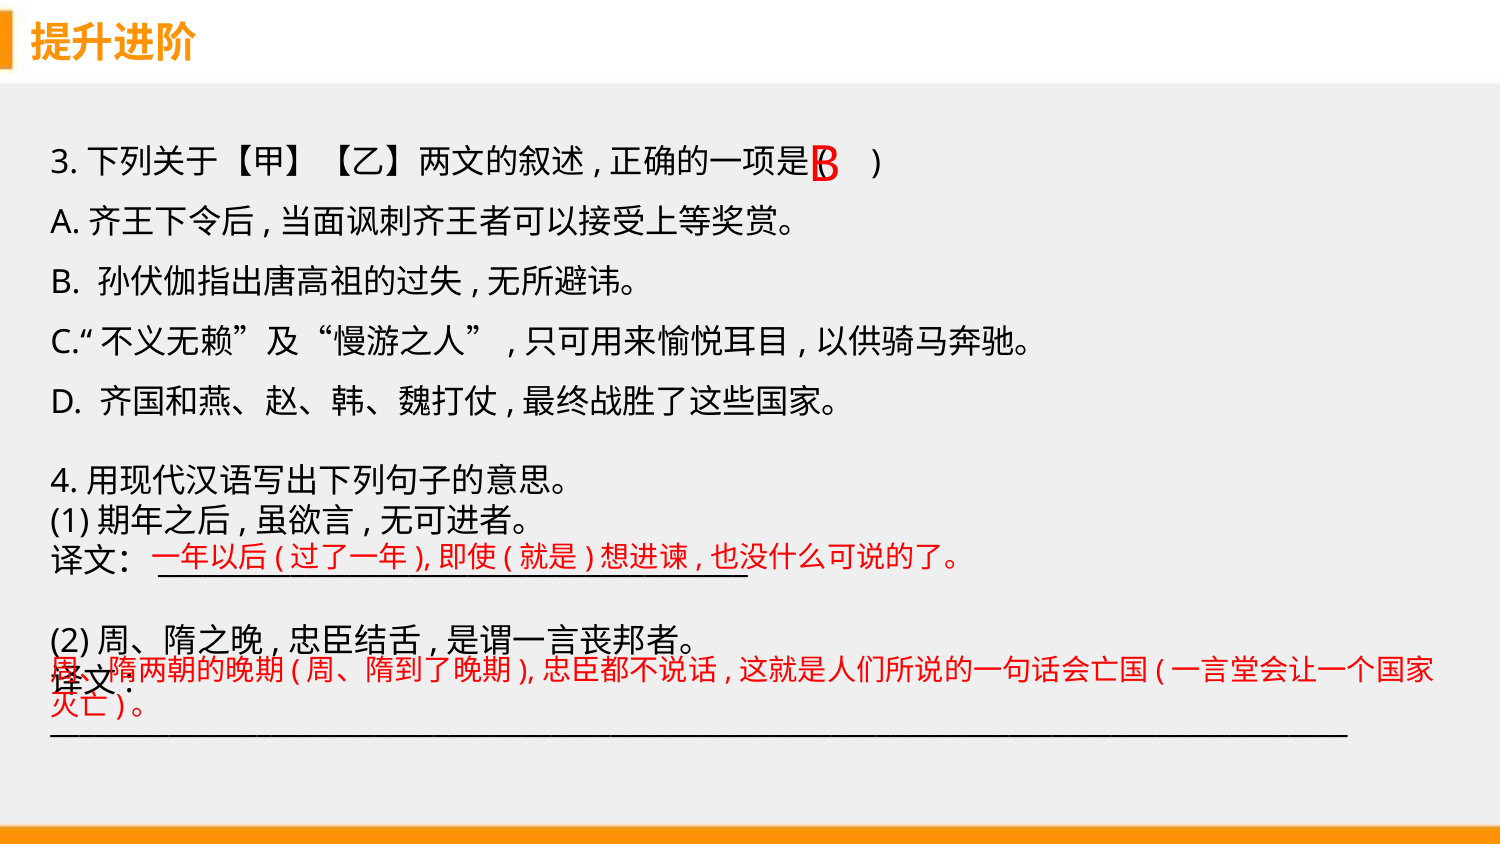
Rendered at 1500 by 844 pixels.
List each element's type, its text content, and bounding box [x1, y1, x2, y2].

text_box B [794, 123, 858, 199]
picture [0, 0, 1500, 844]
text_box 提升进阶 [15, 0, 239, 82]
text_box 3.下列关于【甲】【乙】两文的叙述,正确的一项是( ) A.齐王下令后,当面讽刺齐王者可以接受上等奖赏。 B. 孙伏伽指出唐高祖的过失,无所避讳。 C.“不义无赖”及“慢游之人”,只可用来愉悦耳目,以供骑马奔驰。 D. 齐国和燕、赵、韩、魏打仗,最终战胜了这些国家。 4.用现代汉语写出下列句子的意思。 (1)期年之后,虽欲言,无可进者。 译文：________________________________________ (2)周、隋之晚,忠臣结舌,是谓一言丧邦者。 译文: ________________________________________________________________________________________ [35, 112, 1437, 643]
text_box 一年以后(过了一年),即使(就是)想进谏,也没什么可说的了。 [136, 531, 970, 581]
text_box 3.下列关于【甲】【乙】两文的叙述,正确的一项是( ) A.齐王下令后,当面讽刺齐王者可以接受上等奖赏。 B. 孙伏伽指出唐高祖的过失,无所避讳。 C.“不义无赖”及“慢游之人”,只可用来愉悦耳目,以供骑马奔驰。 D. 齐国和燕、赵、韩、魏打仗,最终战胜了这些国家。 4.用现代汉语写出下列句子的意思。 (1)期年之后,虽欲言,无可进者。 译文：________________________________________ (2)周、隋之晚,忠臣结舌,是谓一言丧邦者。 译文: ________________________________________________________________________________________ [35, 729, 1437, 747]
text_box 周、隋两朝的晚期(周、隋到了晚期),忠臣都不说话,这就是人们所说的一句话会亡国(一言堂会让一个国家灭亡)。 [35, 643, 1468, 729]
